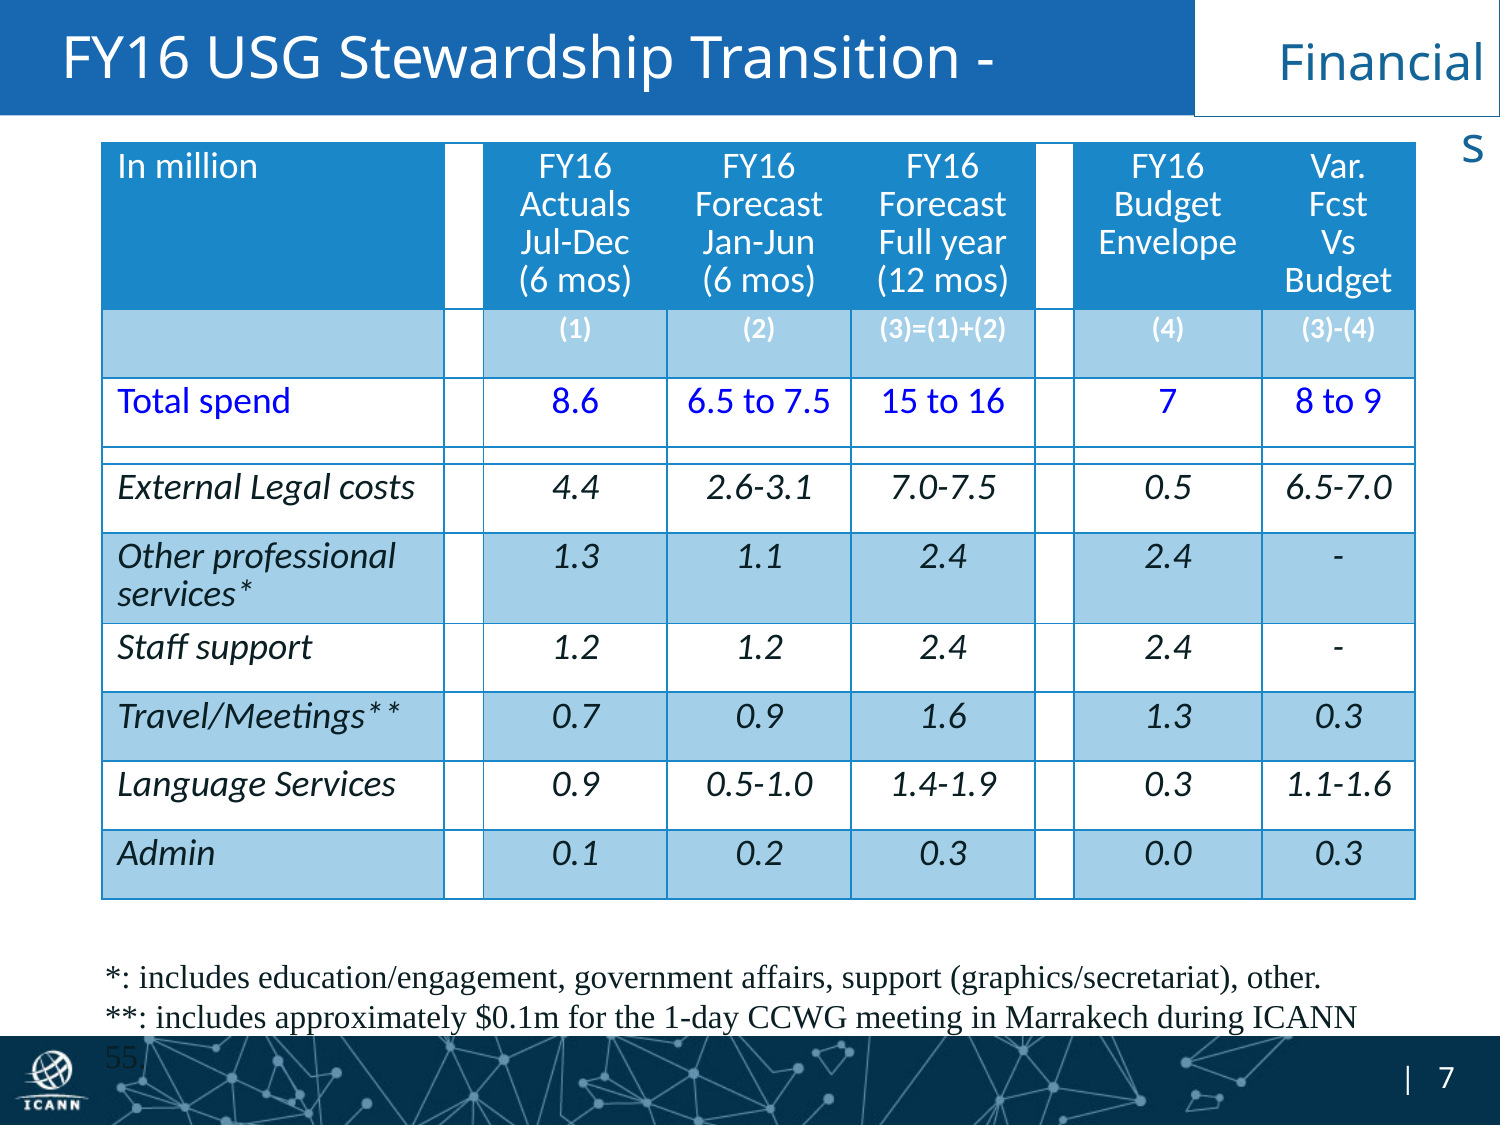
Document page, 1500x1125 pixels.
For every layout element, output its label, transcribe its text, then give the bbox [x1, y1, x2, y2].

table_cell 8.6 [484, 379, 666, 446]
table_cell 1.3 [484, 534, 666, 623]
table_cell 6.5-7.0 [1263, 465, 1414, 532]
table_header FY16 Forecast Full year (12 mos) [852, 144, 1034, 308]
table_cell 1.4-1.9 [852, 762, 1034, 829]
table_cell 6.5 to 7.5 [668, 379, 850, 446]
table_cell [445, 534, 483, 623]
picture [0, 1036, 1500, 1125]
table_cell 0.1 [484, 831, 666, 898]
table_cell 1.2 [668, 624, 850, 691]
table_cell External Legal costs [103, 465, 443, 532]
table_cell [445, 465, 483, 532]
table_cell 0.9 [668, 693, 850, 760]
table_cell [1036, 465, 1073, 532]
table_cell 2.4 [1075, 534, 1261, 623]
table_cell 2.4 [852, 624, 1034, 691]
table_cell [1036, 534, 1073, 623]
table_cell [1036, 831, 1073, 898]
table_cell [103, 310, 443, 377]
table_cell - [1263, 624, 1414, 691]
table_cell [484, 448, 666, 463]
table_cell [1036, 693, 1073, 760]
table_cell 2.4 [1075, 624, 1261, 691]
table_cell Admin [103, 831, 443, 898]
table_cell 1.3 [1075, 693, 1261, 760]
table_cell Total spend [103, 379, 443, 446]
table_cell 1.2 [484, 624, 666, 691]
table_cell 7.0-7.5 [852, 465, 1034, 532]
table_cell [1036, 448, 1073, 463]
table_header [445, 144, 483, 308]
table_cell [852, 448, 1034, 463]
table_cell (3)=(1)+(2) [852, 310, 1034, 377]
table_cell 8 to 9 [1263, 379, 1414, 446]
table_cell [445, 831, 483, 898]
text_box Financials [1194, 0, 1500, 117]
table_cell 2.4 [852, 534, 1034, 623]
table_cell (3)-(4) [1263, 310, 1414, 377]
table_cell Other professional services* [103, 534, 443, 623]
table_cell 4.4 [484, 465, 666, 532]
table_cell [1036, 624, 1073, 691]
table_header In million [103, 144, 443, 308]
table_cell 15 to 16 [852, 379, 1034, 446]
table_cell [1036, 379, 1073, 446]
table_cell [1075, 448, 1261, 463]
table_cell 0.2 [668, 831, 850, 898]
table_cell 0.3 [1263, 831, 1414, 898]
table_header FY16 Budget Envelope [1075, 144, 1261, 308]
table_cell [445, 693, 483, 760]
table_cell 2.6-3.1 [668, 465, 850, 532]
table_cell 0.3 [1075, 762, 1261, 829]
table_cell 0.5 [1075, 465, 1261, 532]
text_box *: includes education/engagement, government affairs, support (graphics/secretariat), other. **: includes approximately $0.1m for the 1-day CCWG meeting in Marrakech during ICANN 55. [90, 948, 1416, 1083]
table_cell 0.7 [484, 693, 666, 760]
table_header [1036, 144, 1073, 308]
table_cell (4) [1075, 310, 1261, 377]
table_cell [445, 379, 483, 446]
table_cell [1036, 762, 1073, 829]
table_cell 0.0 [1075, 831, 1261, 898]
table_cell [445, 762, 483, 829]
table_cell [445, 624, 483, 691]
table_cell [103, 448, 443, 463]
table_cell [1263, 448, 1414, 463]
table_cell [445, 448, 483, 463]
table_cell 0.3 [1263, 693, 1414, 760]
table_cell - [1263, 534, 1414, 623]
table_header Var. Fcst Vs Budget [1263, 144, 1414, 308]
table_cell 1.1-1.6 [1263, 762, 1414, 829]
table_cell 0.5-1.0 [668, 762, 850, 829]
table_cell [1036, 310, 1073, 377]
table_cell 7 [1075, 379, 1261, 446]
table_cell 1.6 [852, 693, 1034, 760]
table_cell [668, 448, 850, 463]
table_cell 0.9 [484, 762, 666, 829]
table_header FY16 Forecast Jan-Jun (6 mos) [668, 144, 850, 308]
table_cell (2) [668, 310, 850, 377]
table_cell (1) [484, 310, 666, 377]
table_cell Travel/Meetings** [103, 693, 443, 760]
table_cell [445, 310, 483, 377]
table_cell 1.1 [668, 534, 850, 623]
table_header FY16 Actuals Jul-Dec (6 mos) [484, 144, 666, 308]
table_cell 0.3 [852, 831, 1034, 898]
title FY16 USG Stewardship Transition - Expenses [0, 0, 1194, 116]
table_cell Language Services [103, 762, 443, 829]
table_cell Staff support [103, 624, 443, 691]
